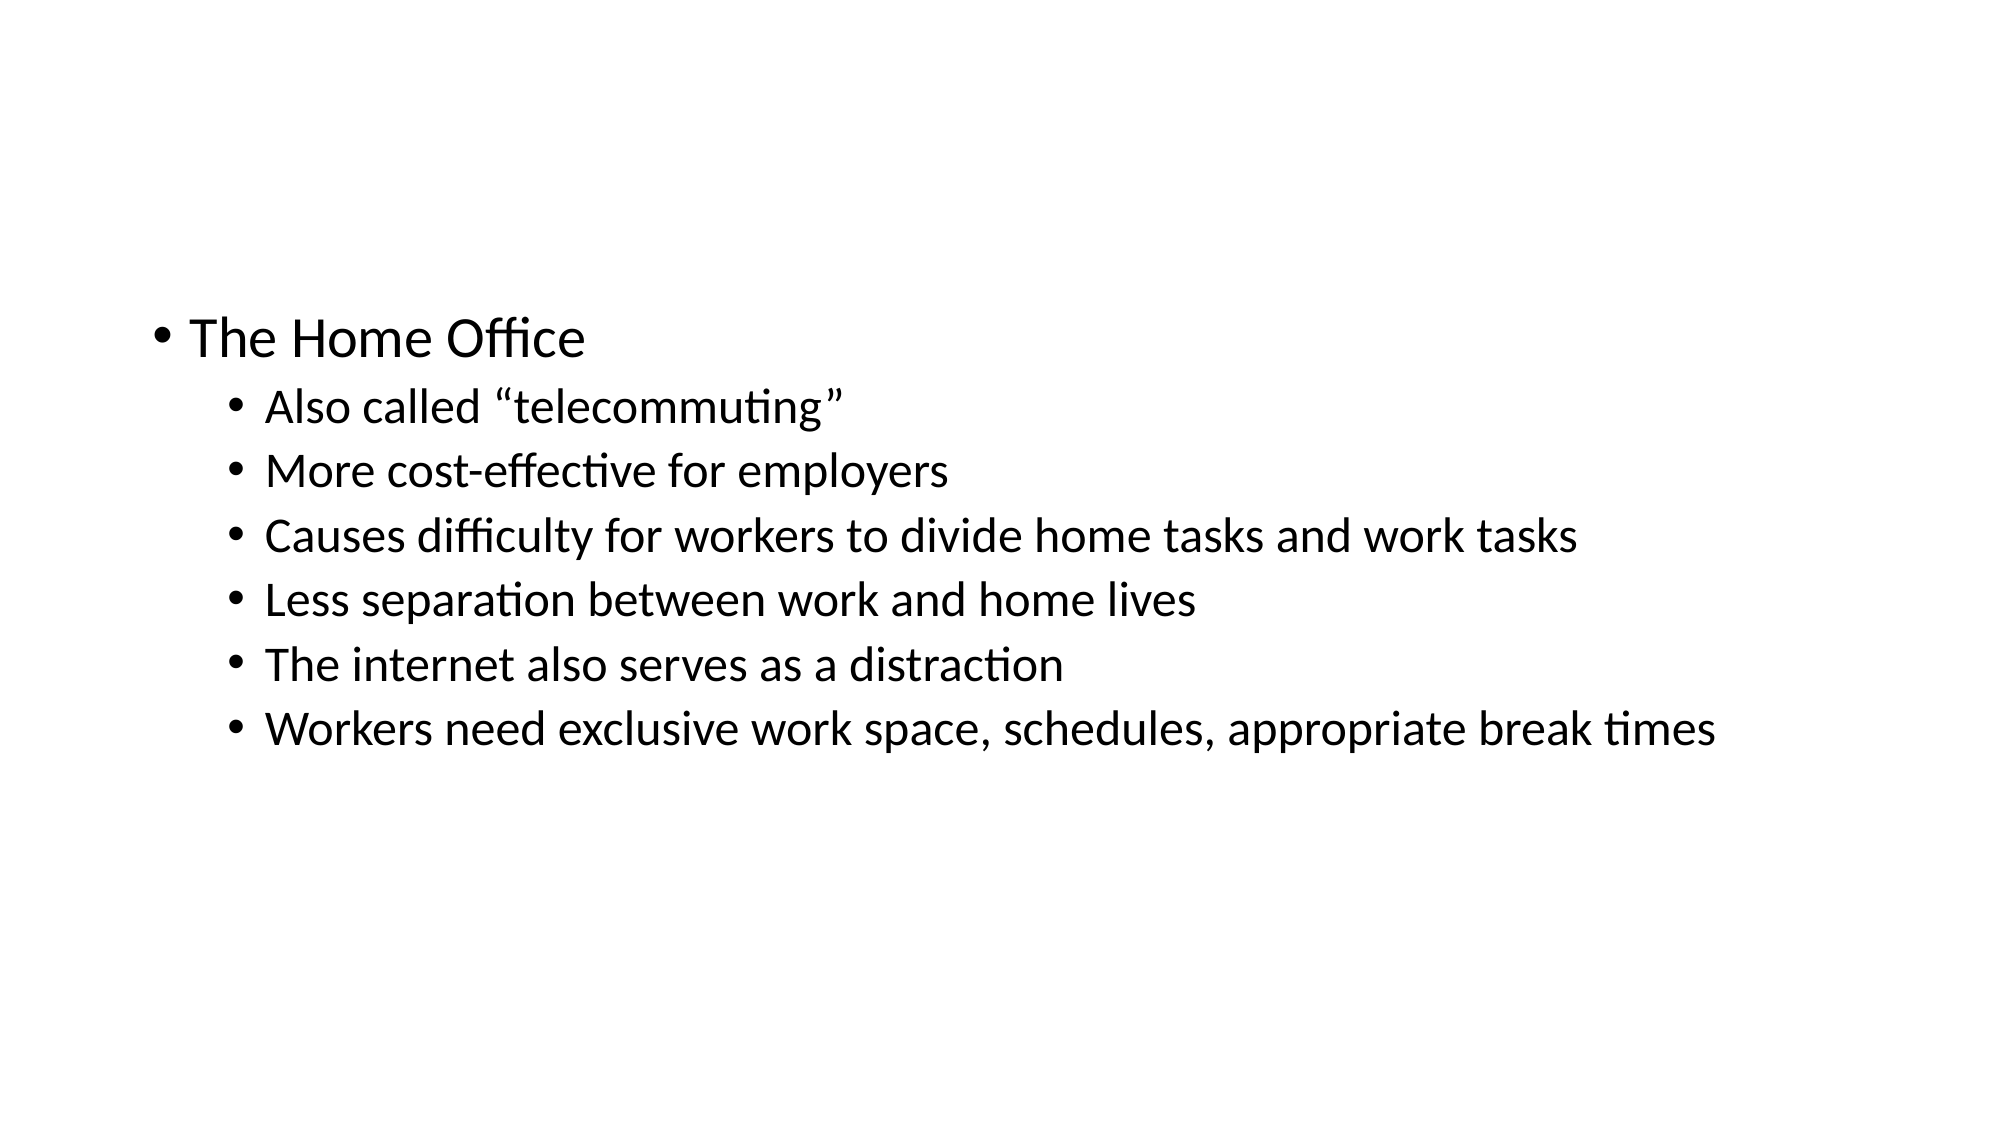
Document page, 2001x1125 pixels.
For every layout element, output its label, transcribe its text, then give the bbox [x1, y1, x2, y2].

list The Home Office Also called “telecommuting” More cost-effective for employers Causes difficulty for workers to divide home tasks and work tasks Less separation between work and home lives The internet also serves as a distraction Workers need exclusive work space, schedules, appropriate break times [137, 299, 1863, 1014]
